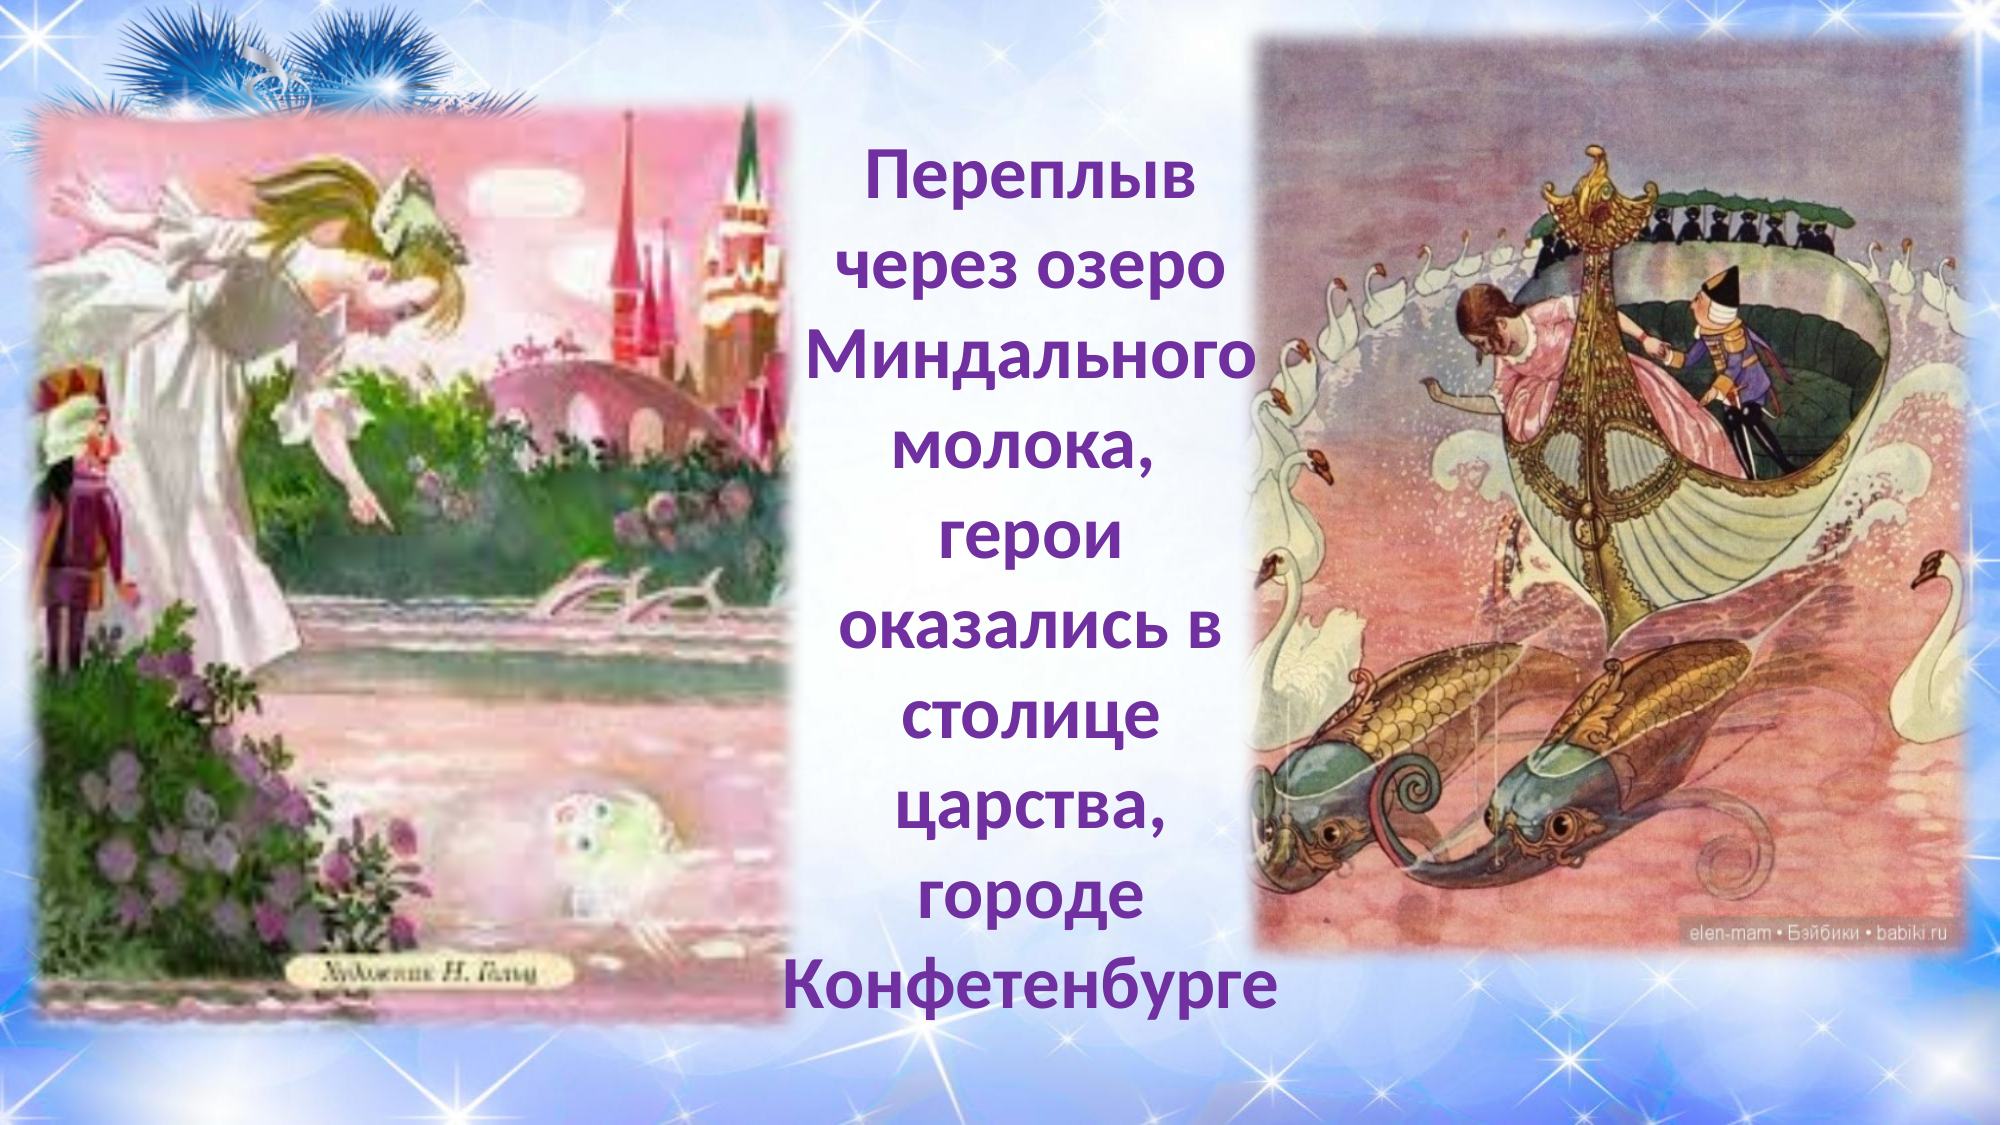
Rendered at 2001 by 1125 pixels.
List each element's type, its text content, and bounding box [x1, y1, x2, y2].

picture [0, 0, 2000, 1125]
text_box Переплыв через озеро Миндального молока, герои оказались в столице царства, городе Конфетенбурге [810, 116, 1300, 1032]
